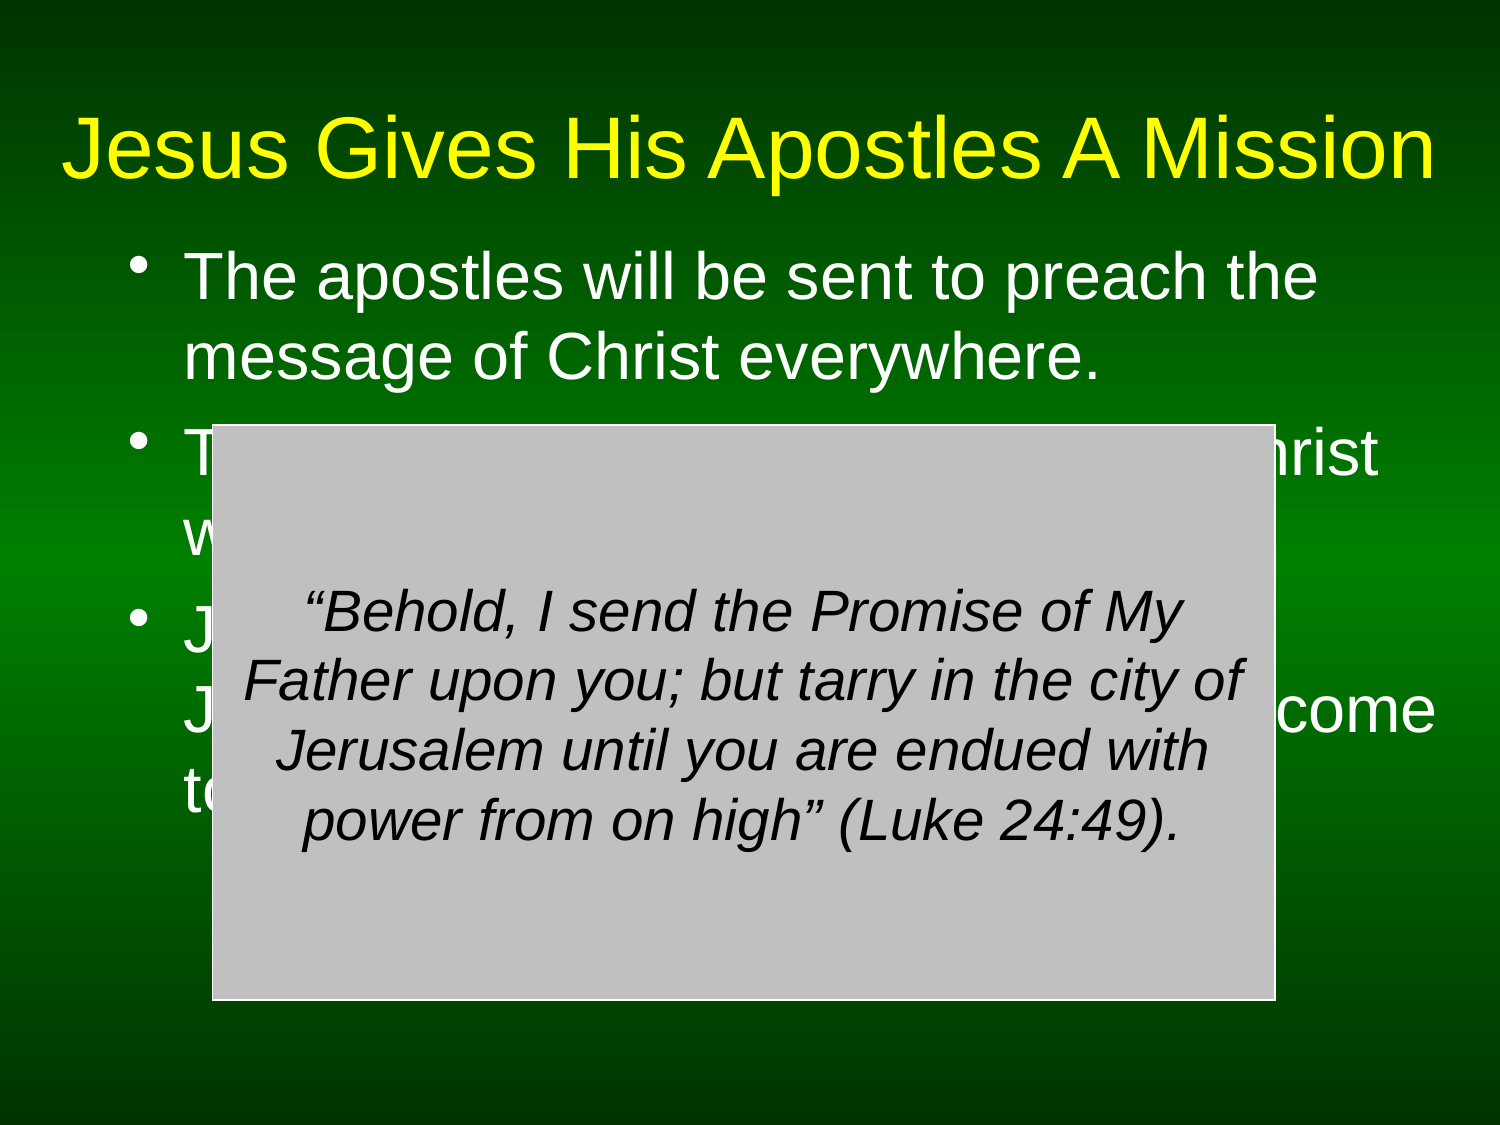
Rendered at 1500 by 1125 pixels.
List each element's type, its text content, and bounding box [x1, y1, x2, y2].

title Jesus Gives His Apostles A Mission [37, 50, 1463, 238]
text_box “Behold, I send the Promise of My Father upon you; but tarry in the city of Jerusalem until you are endued with power from on high” (Luke 24:49). [212, 425, 1275, 1000]
list The apostles will be sent to preach the message of Christ everywhere. The message of salvation through Christ would be sent to everyone. Jesus told the apostles to wait in Jerusalem until the Holy Spirit would come to guide them in their teaching. [112, 224, 1463, 1125]
